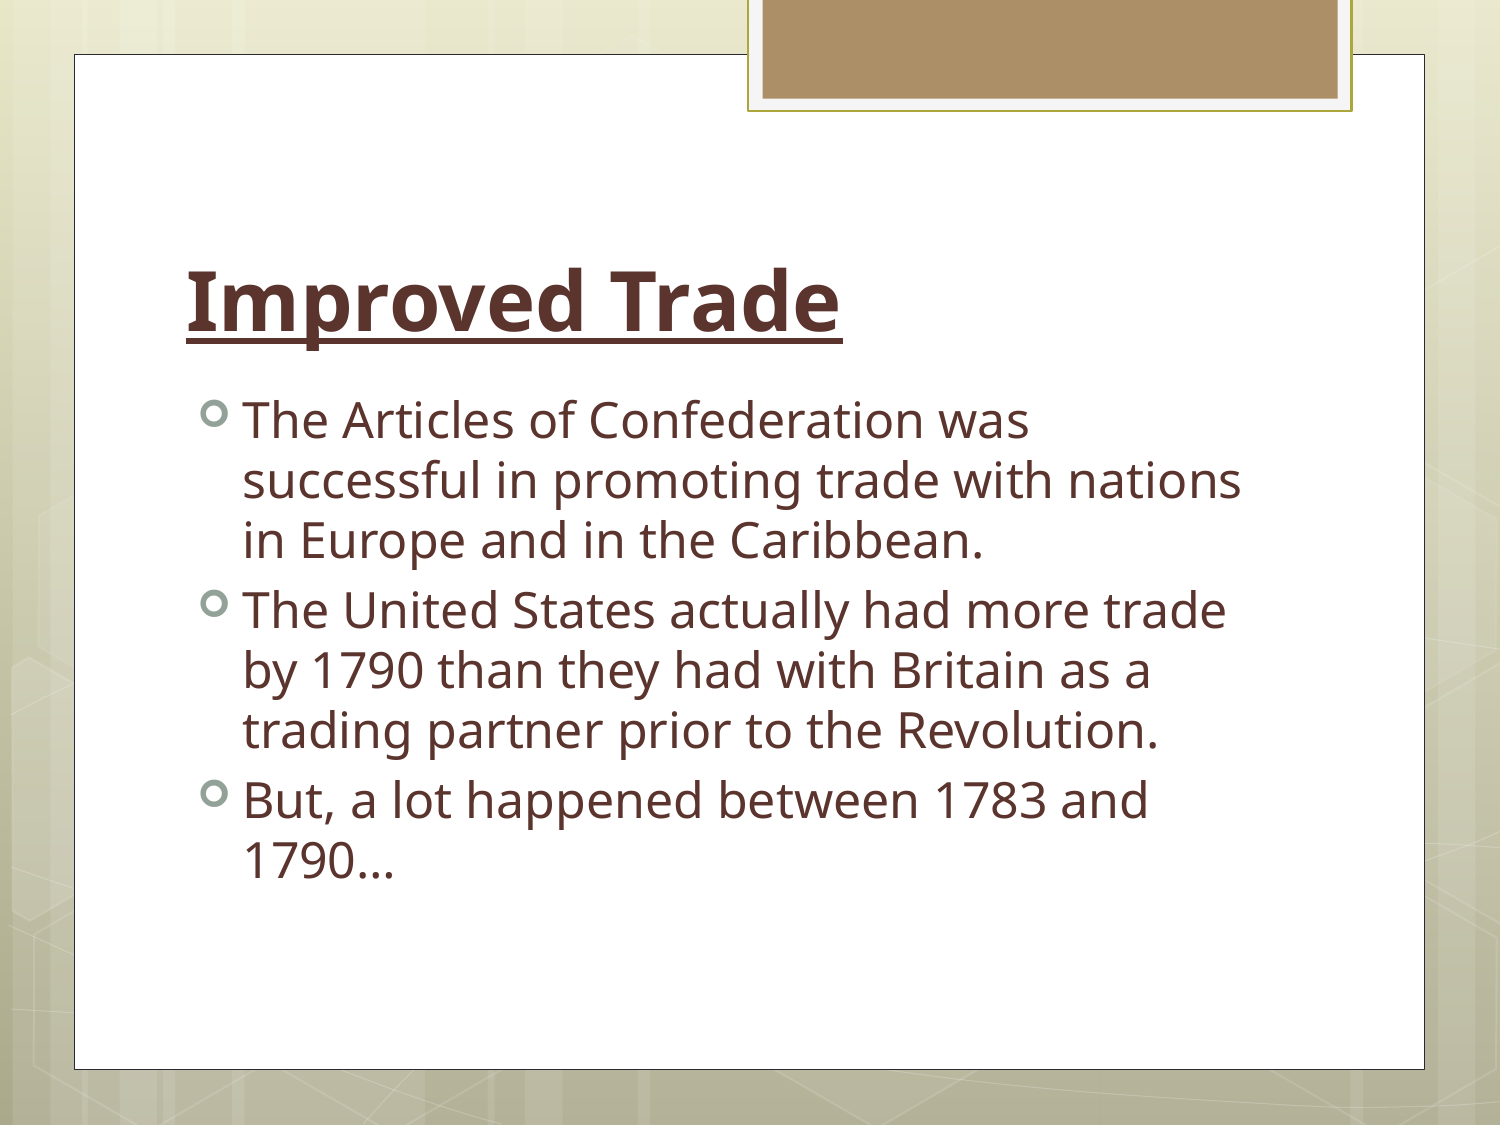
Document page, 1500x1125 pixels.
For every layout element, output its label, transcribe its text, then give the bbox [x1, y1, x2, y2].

title Improved Trade [171, 168, 1324, 357]
list The Articles of Confederation was successful in promoting trade with nations in Europe and in the Caribbean. The United States actually had more trade by 1790 than they had with Britain as a trading partner prior to the Revolution. But, a lot happened between 1783 and 1790… [171, 381, 1283, 957]
